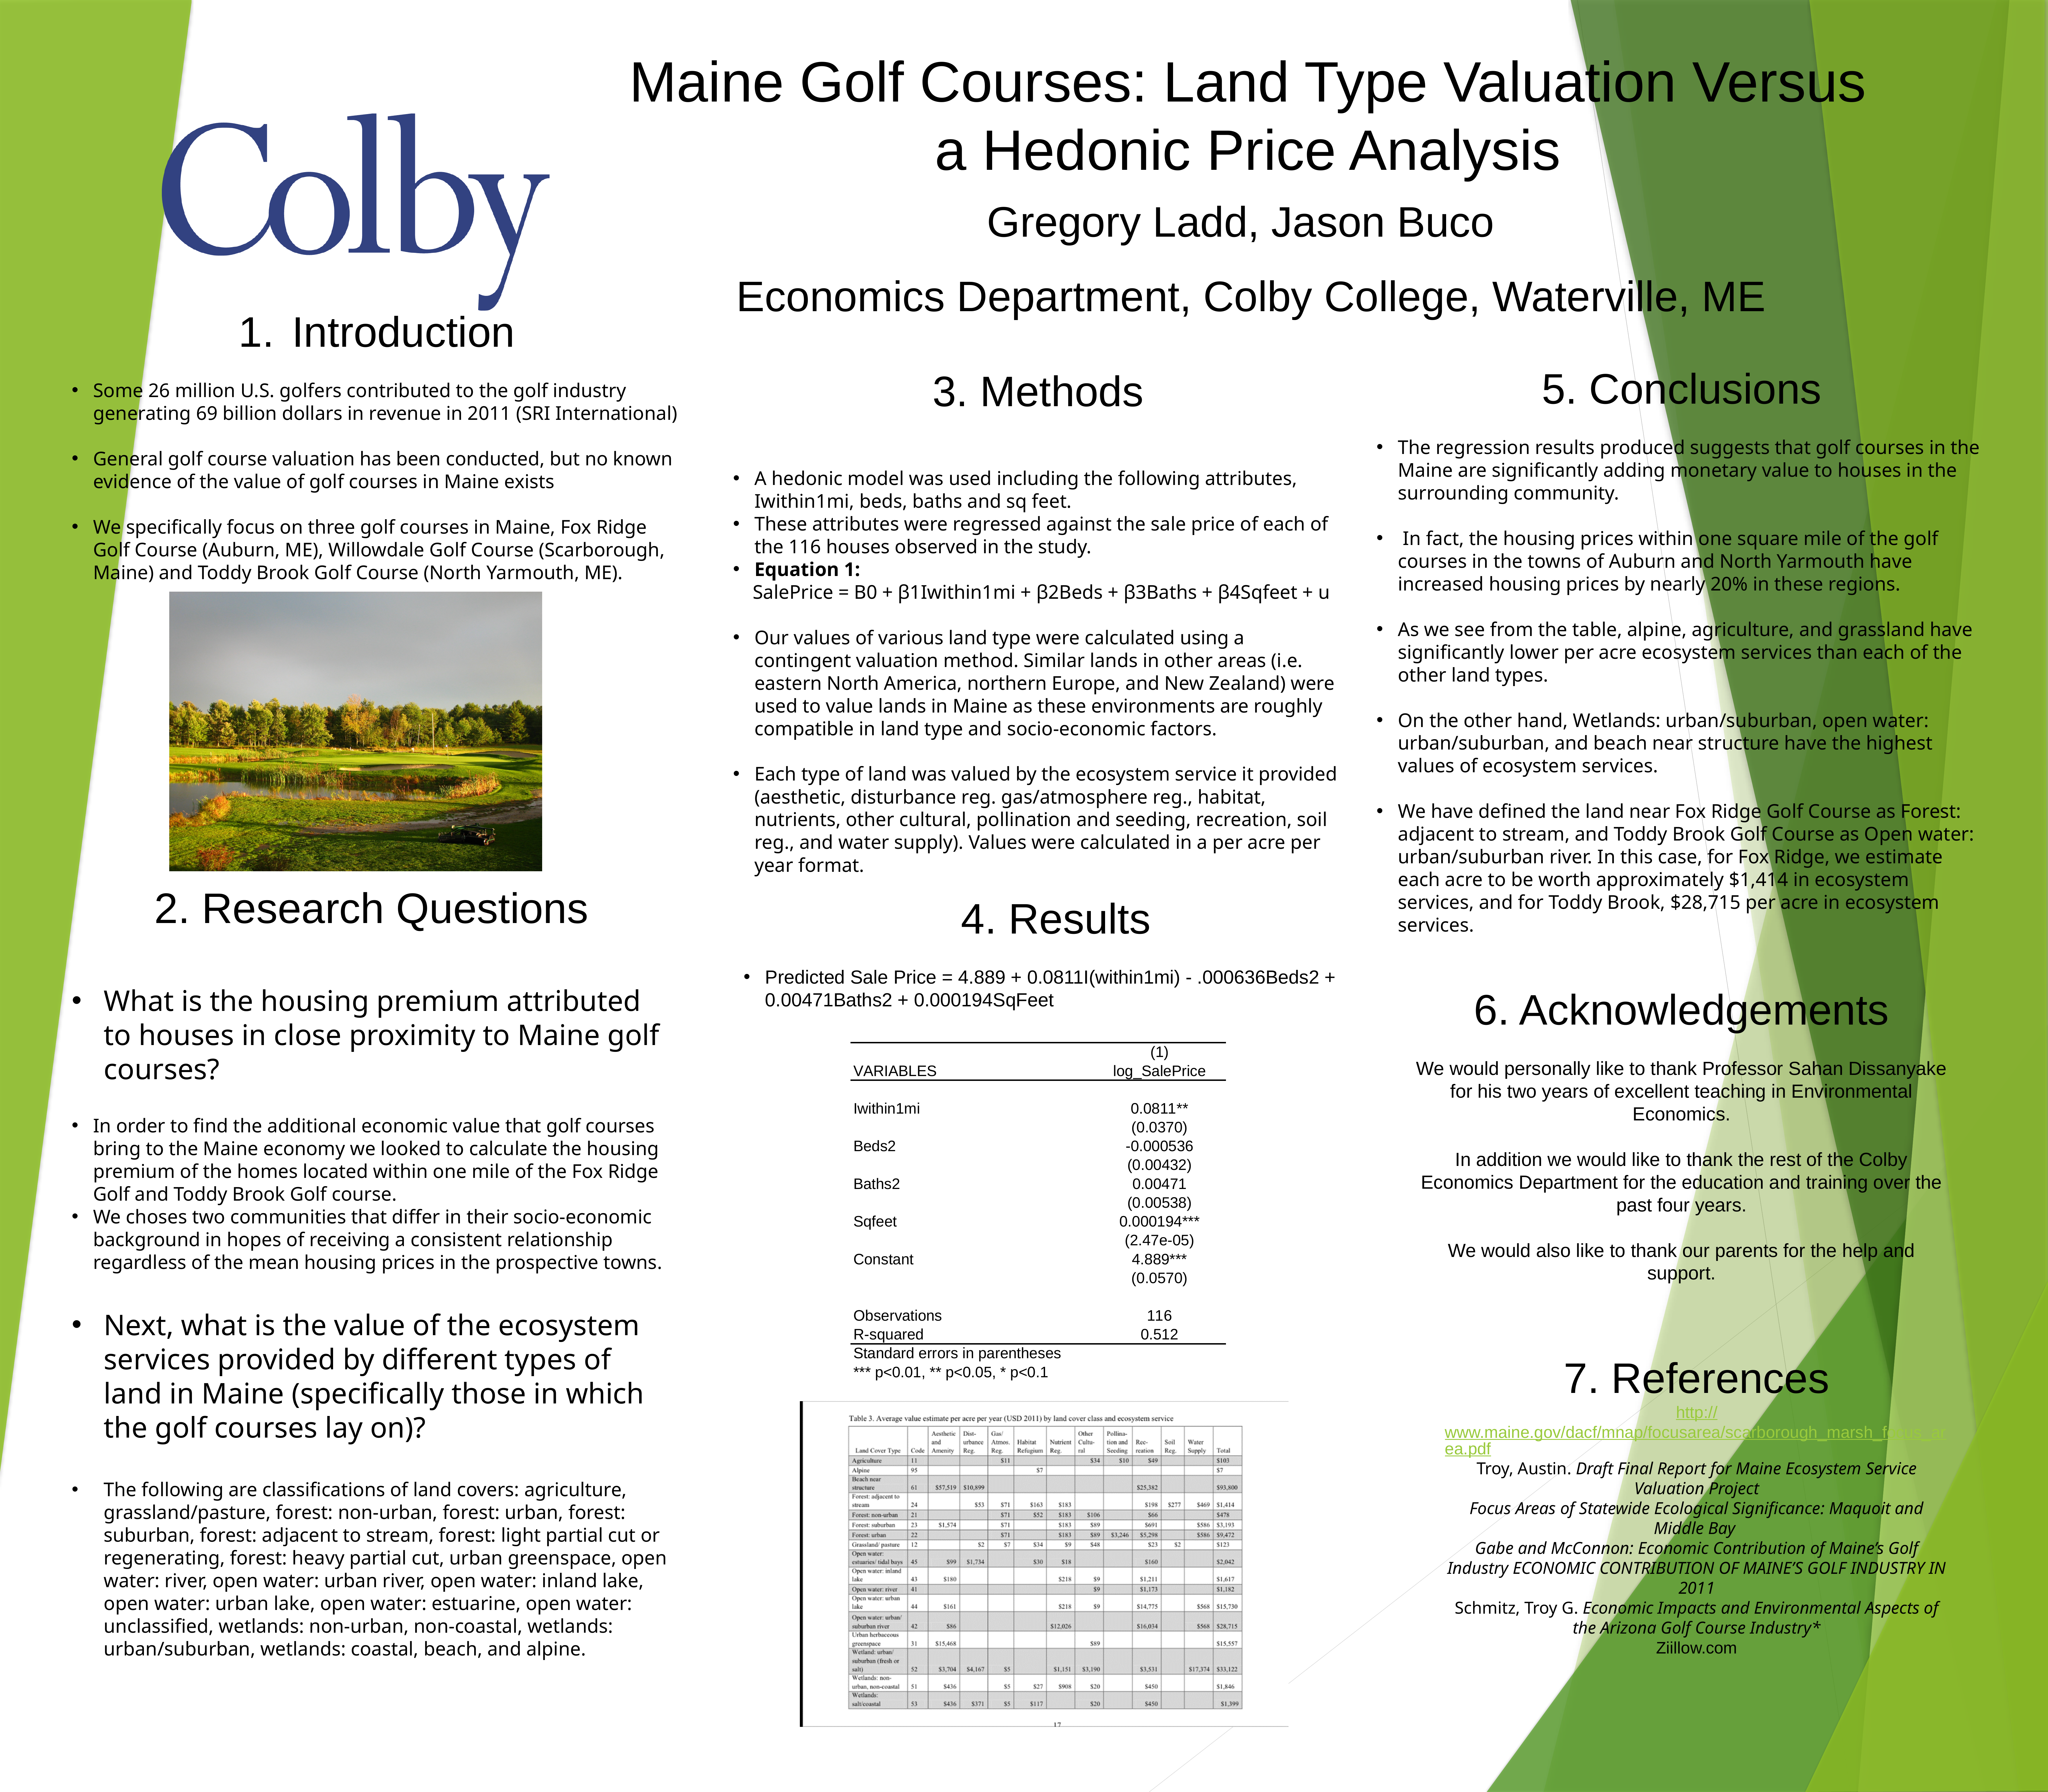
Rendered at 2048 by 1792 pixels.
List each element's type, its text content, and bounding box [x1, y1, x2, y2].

picture [169, 591, 542, 871]
picture [162, 113, 550, 311]
text_box 5. Conclusions The regression results produced suggests that golf courses in the Maine are significantly adding monetary value to houses in the surrounding community. In fact, the housing prices within one square mile of the golf courses in the towns of Auburn and North Yarmouth have increased housing prices by nearly 20% in these regions. As we see from the table, alpine, agriculture, and grassland have significantly lower per acre ecosystem services than each of the other land types. On the other hand, Wetlands: urban/suburban, open water: urban/suburban, and beach near structure have the highest values of ecosystem services. We have defined the land near Fox Ridge Golf Course as Forest: adjacent to stream, and Toddy Brook Golf Course as Open water: urban/suburban river. In this case, for Fox Ridge, we estimate each acre to be worth approximately $1,414 in ecosystem services, and for Toddy Brook, $28,715 per acre in ecosystem services. [1372, 359, 1991, 961]
text_box 7. References http://www.maine.gov/dacf/mnap/focusarea/scarborough_marsh_focus_area.pdf Troy, Austin. Draft Final Report for Maine Ecosystem Service Valuation Project Focus Areas of Statewide Ecological Significance: Maquoit and Middle Bay Gabe and McConnon: Economic Contribution of Maine’s Golf Industry ECONOMIC CONTRIBUTION OF MAINE’S GOLF INDUSTRY IN 2011 Schmitz, Troy G. Economic Impacts and Environmental Aspects of the Arizona Golf Course Industry* Ziillow.com [1441, 1348, 1953, 1643]
text_box Economics Department, Colby College, Waterville, ME [619, 267, 1884, 322]
text_box Maine Golf Courses: Land Type Valuation Versus a Hedonic Price Analysis [615, 42, 1881, 183]
picture [800, 1401, 1289, 1727]
picture [849, 1042, 1227, 1382]
text_box 3. Methods A hedonic model was used including the following attributes, Iwithin1mi, beds, baths and sq feet. These attributes were regressed against the sale price of each of the 116 houses observed in the study. Equation 1: SalePrice = B0 + β1Iwithin1mi + β2Beds + β3Baths + β4Sqfeet + u Our values of various land type were calculated using a contingent valuation method. Similar lands in other areas (i.e. eastern North America, northern Europe, and New Zealand) were used to value lands in Maine as these environments are roughly compatible in land type and socio-economic factors. Each type of land was valued by the ecosystem service it provided (aesthetic, disturbance reg. gas/atmosphere reg., habitat, nutrients, other cultural, pollination and seeding, recreation, soil reg., and water supply). Values were calculated in a per acre per year format. [729, 362, 1348, 901]
text_box Introduction Some 26 million U.S. golfers contributed to the golf industry generating 69 billion dollars in revenue in 2011 (SRI International) General golf course valuation has been conducted, but no known evidence of the value of golf courses in Maine exists We specifically focus on three golf courses in Maine, Fox Ridge Golf Course (Auburn, ME), Willowdale Golf Course (Scarborough, Maine) and Toddy Brook Golf Course (North Yarmouth, ME). [67, 302, 686, 653]
text_box Gregory Ladd, Jason Buco [608, 192, 1874, 247]
text_box 6. Acknowledgements We would personally like to thank Professor Sahan Dissanyake for his two years of excellent teaching in Environmental Economics. In addition we would like to thank the rest of the Colby Economics Department for the education and training over the past four years. We would also like to thank our parents for the help and support. [1411, 980, 1952, 1308]
text_box 4. Results Predicted Sale Price = 4.889 + 0.0811I(within1mi) - .000636Beds2 + 0.00471Baths2 + 0.000194SqFeet [740, 889, 1372, 1035]
text_box 2. Research Questions What is the housing premium attributed to houses in close proximity to Maine golf courses? In order to find the additional economic value that golf courses bring to the Maine economy we looked to calculate the housing premium of the homes located within one mile of the Fox Ridge Golf and Toddy Brook Golf course. We choses two communities that differ in their socio-economic background in hopes of receiving a consistent relationship regardless of the mean housing prices in the prospective towns. Next, what is the value of the ecosystem services provided by different types of land in Maine (specifically those in which the golf courses lay on)? The following are classifications of land covers: agriculture, grassland/pasture, forest: non-urban, forest: urban, forest: suburban, forest: adjacent to stream, forest: light partial cut or regenerating, forest: heavy partial cut, urban greenspace, open water: river, open water: urban river, open water: inland lake, open water: urban lake, open water: estuarine, open water: unclassified, wetlands: non-urban, non-coastal, wetlands: urban/suburban, wetlands: coastal, beach, and alpine. [67, 878, 676, 1690]
